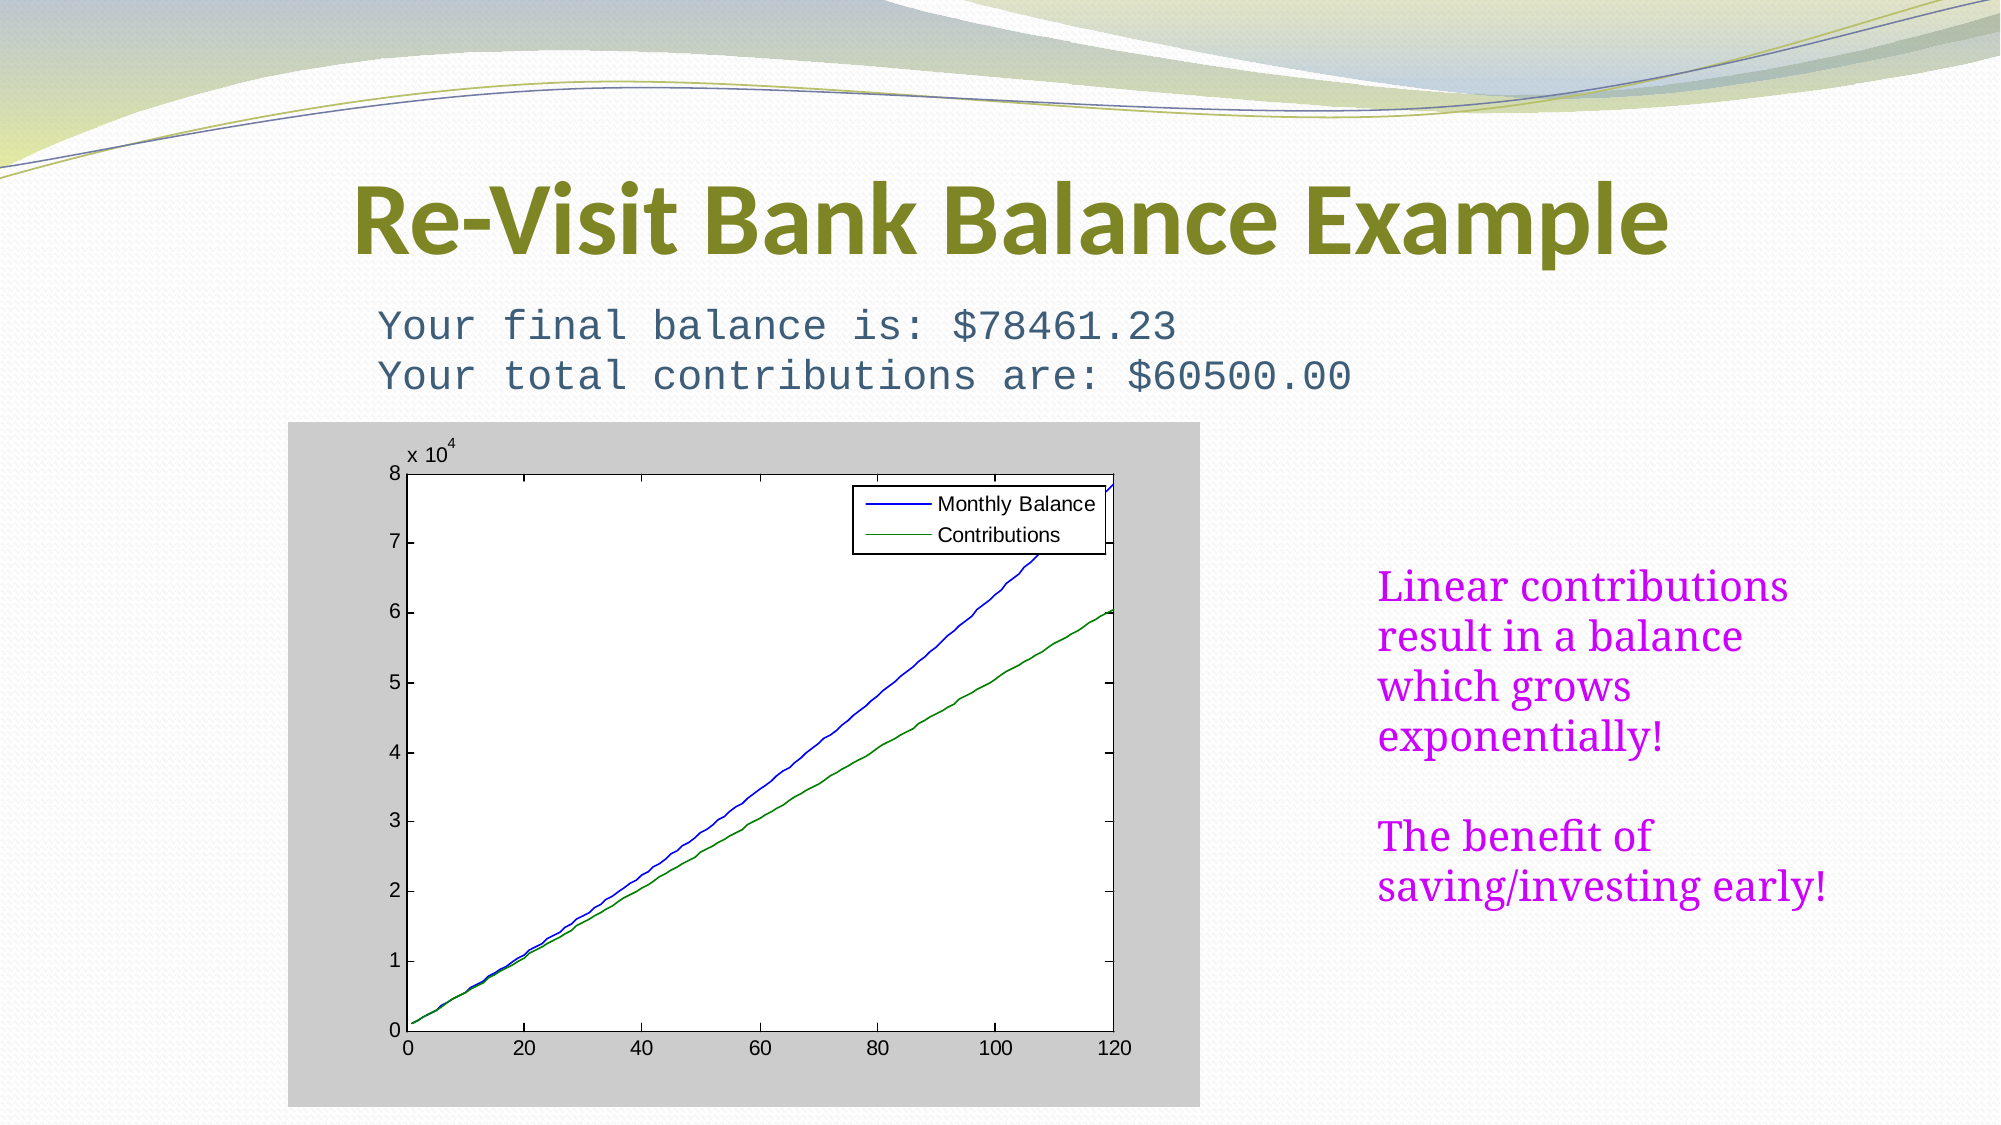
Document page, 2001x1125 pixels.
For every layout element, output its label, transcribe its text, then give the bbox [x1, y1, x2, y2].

title Re-Visit Bank Balance Example [337, 87, 1688, 275]
text_box Linear contributions result in a balance which grows exponentially! The benefit of saving/investing early! [1362, 552, 1863, 918]
picture [287, 421, 1201, 1107]
text_box Your final balance is: $78461.23 Your total contributions are: $60500.00 [362, 290, 1613, 406]
